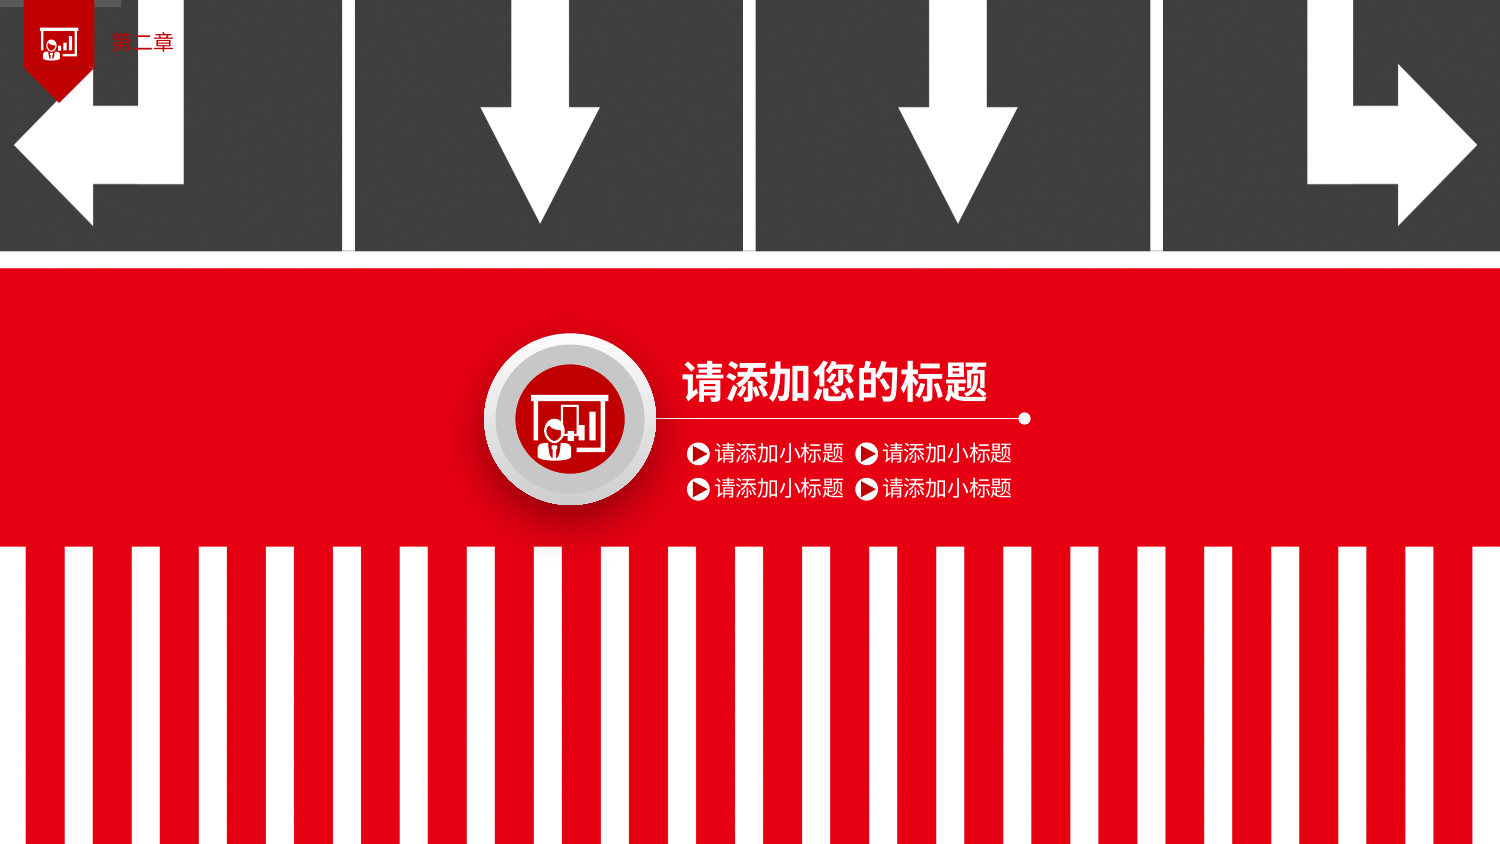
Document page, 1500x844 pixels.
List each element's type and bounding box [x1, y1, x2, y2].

picture [0, 0, 1500, 844]
text_box [23, 0, 95, 104]
text_box [484, 333, 656, 505]
text_box [856, 439, 1033, 467]
text_box [856, 475, 1033, 502]
text_box [687, 439, 856, 467]
text_box [687, 475, 856, 502]
